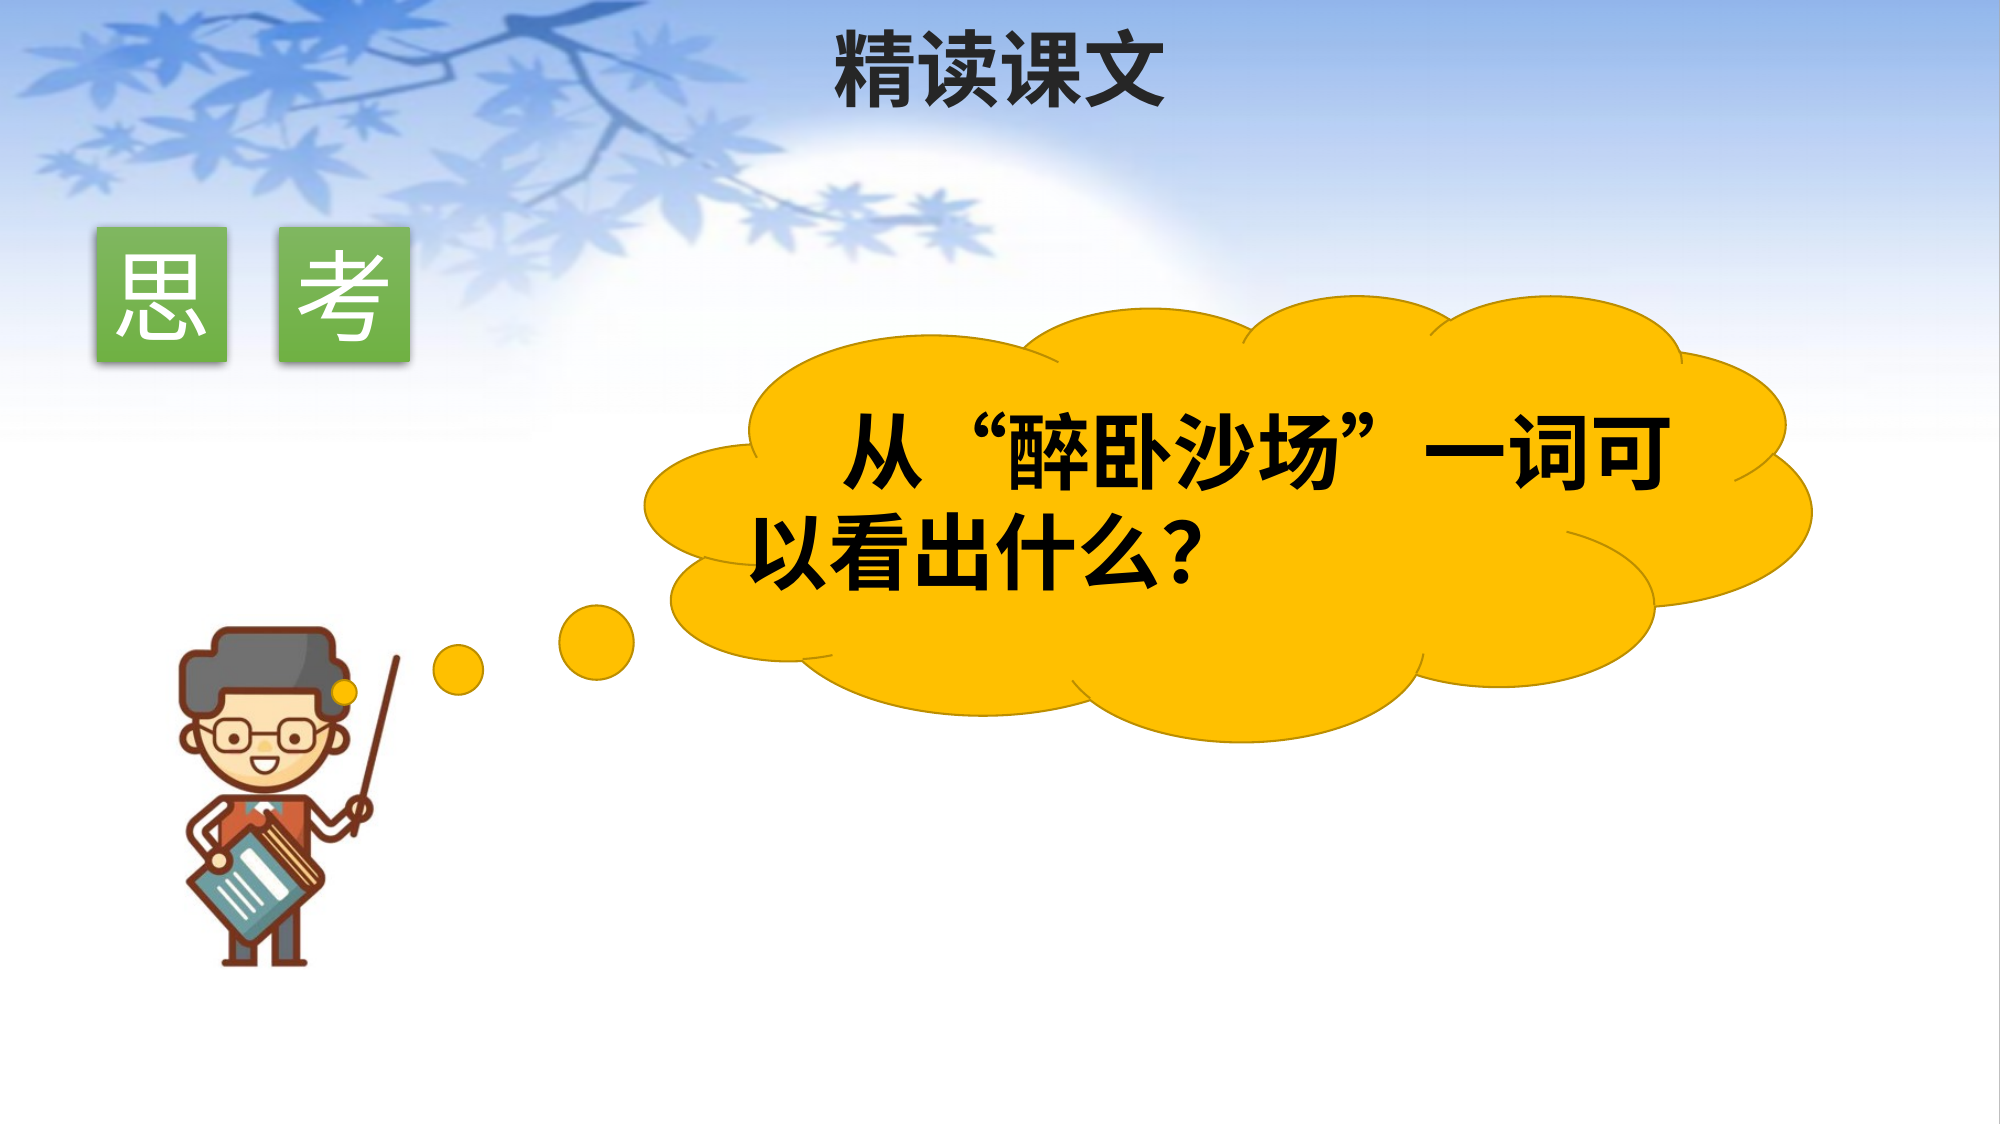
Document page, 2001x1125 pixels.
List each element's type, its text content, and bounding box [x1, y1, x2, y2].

title 精读课文 [137, 0, 1863, 135]
text_box [643, 445, 1656, 744]
text_box [763, 295, 1813, 603]
text_box 思 [96, 227, 227, 362]
text_box [451, 644, 485, 696]
text_box 考 [279, 227, 410, 362]
text_box [558, 604, 635, 681]
picture [0, 0, 2001, 1125]
text_box 从“醉卧沙场”一词可以看出什么？ [730, 392, 1694, 608]
